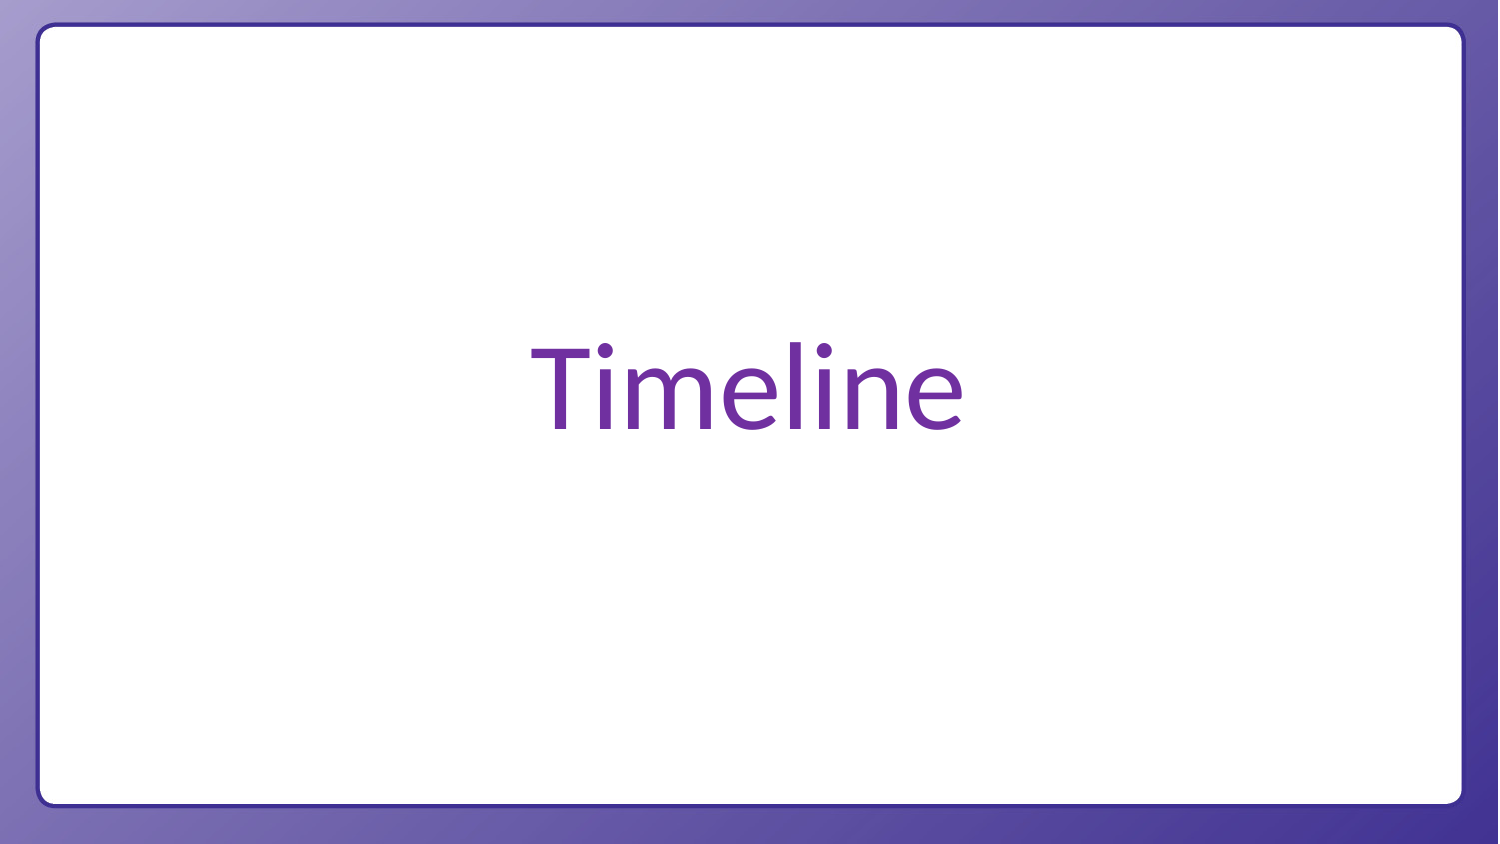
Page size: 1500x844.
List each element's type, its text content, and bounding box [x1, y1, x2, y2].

text_box Timeline [38, 297, 1460, 462]
picture [0, 0, 1498, 844]
